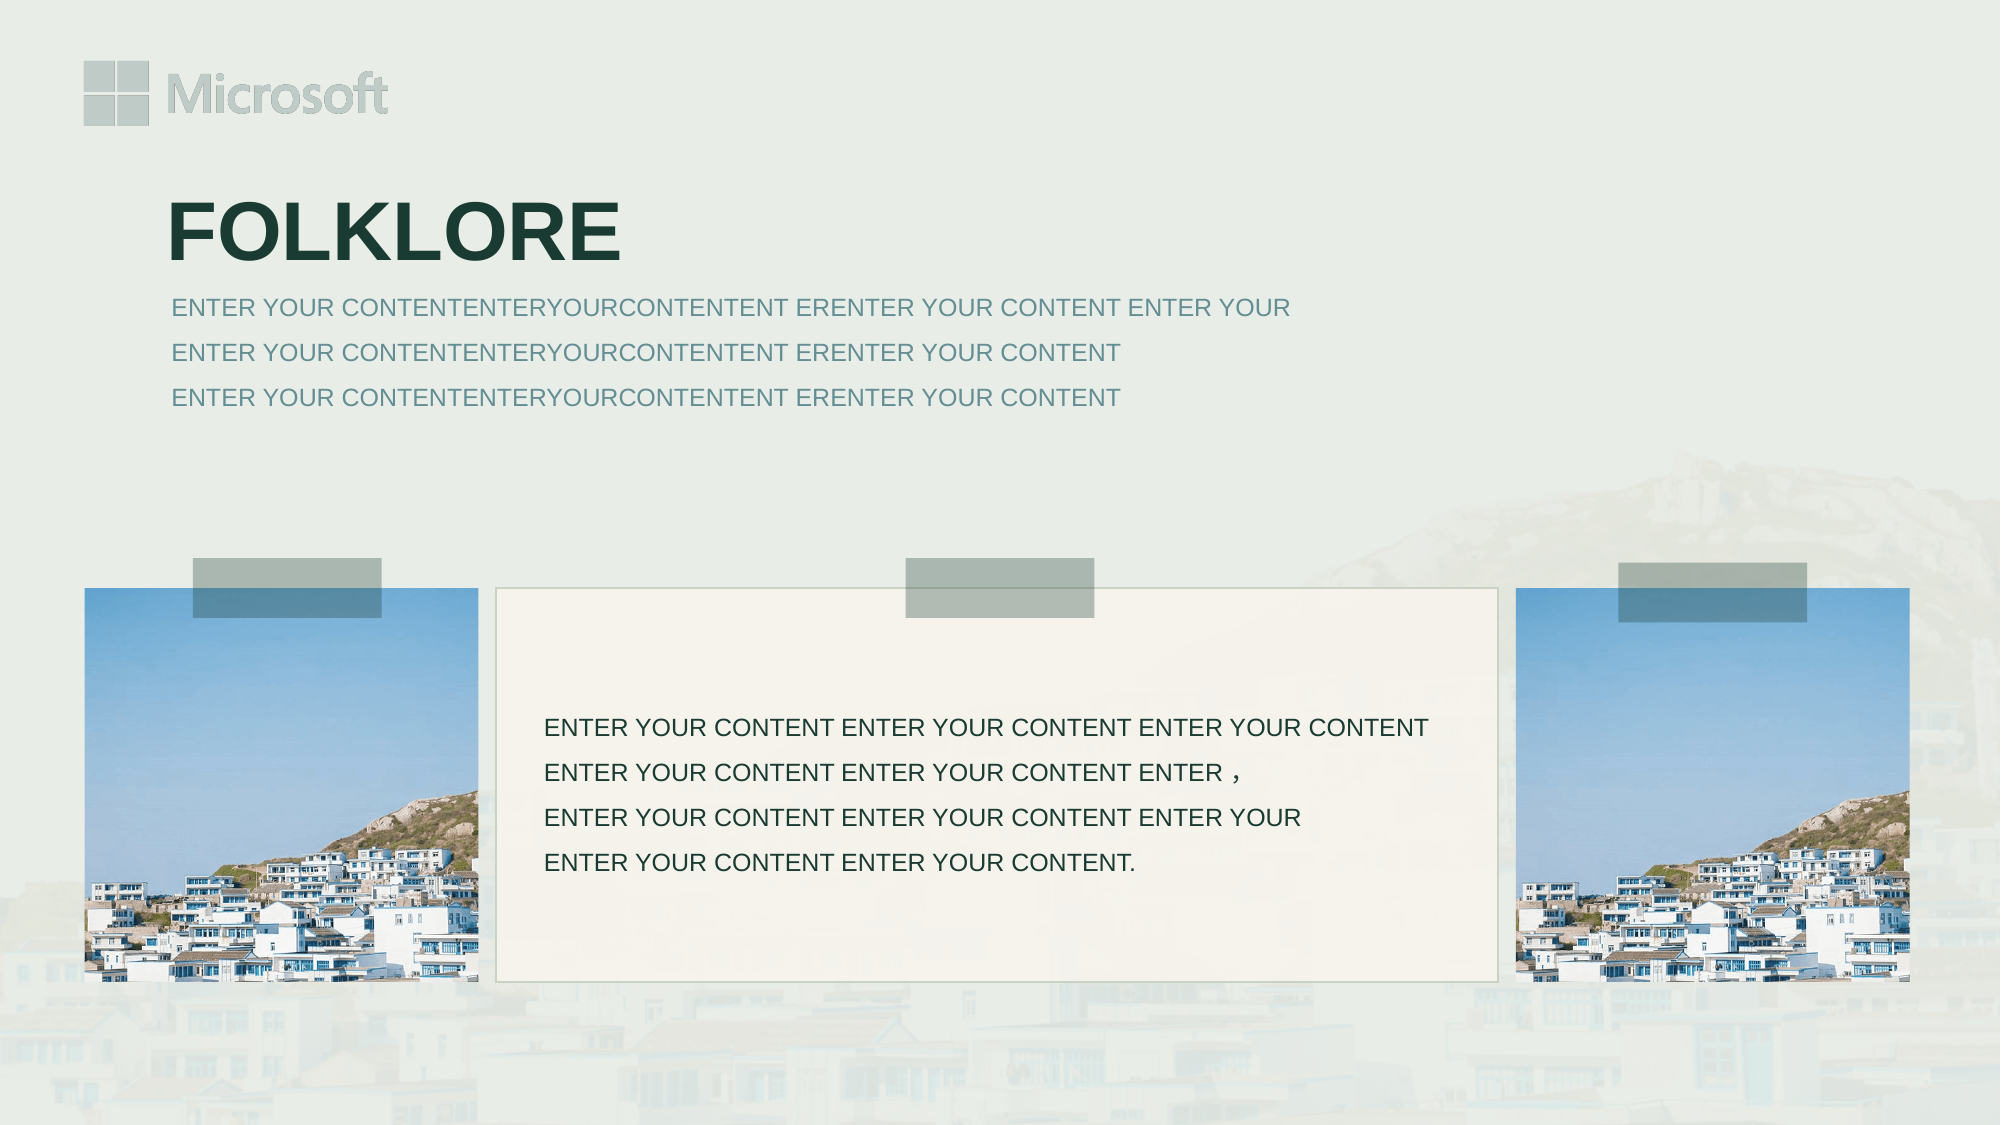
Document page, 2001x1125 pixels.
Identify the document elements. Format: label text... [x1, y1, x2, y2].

text_box ENTER YOUR CONTENTENTERYOURCONTENTENT ERENTER YOUR CONTENT ENTER YOUR ENTER YOUR CONTENTENTERYOURCONTENTENT ERENTER YOUR CONTENT ENTER YOUR CONTENTENTERYOURCONTENTENT ERENTER YOUR CONTENT [156, 269, 1826, 419]
text_box [1617, 561, 1808, 587]
picture [1515, 587, 1910, 982]
text_box ENTER YOUR CONTENT ENTER YOUR CONTENT ENTER YOUR CONTENT ENTER YOUR CONTENT ENTER YOUR CONTENT ENTER， ENTER YOUR CONTENT ENTER YOUR CONTENT ENTER YOUR ENTER YOUR CONTENT ENTER YOUR CONTENT. [529, 689, 1471, 884]
picture [84, 587, 479, 982]
text_box FOLKLORE [151, 169, 753, 285]
text_box [905, 557, 1095, 619]
picture [19, 0, 453, 191]
text_box [495, 587, 1499, 983]
text_box [192, 557, 383, 587]
